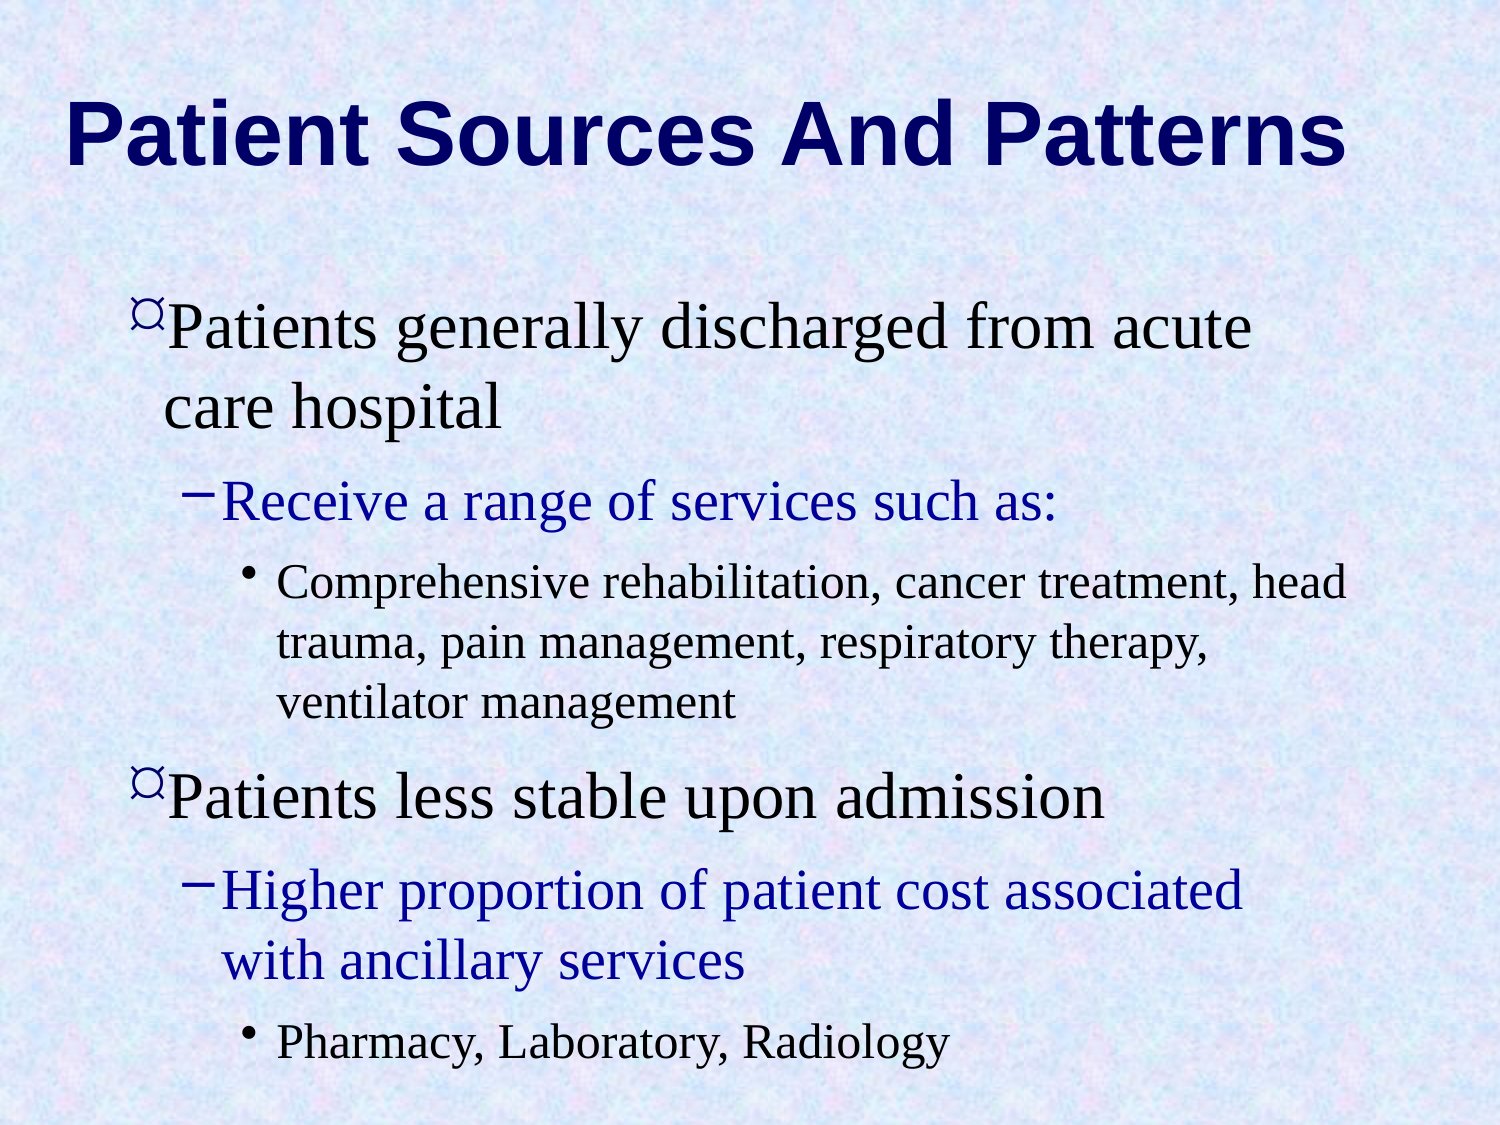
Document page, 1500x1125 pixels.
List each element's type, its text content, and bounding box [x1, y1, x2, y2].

list Patients generally discharged from acute care hospital Receive a range of services such as: Comprehensive rehabilitation, cancer treatment, head trauma, pain management, respiratory therapy, ventilator management Patients less stable upon admission Higher proportion of patient cost associated with ancillary services Pharmacy, Laboratory, Radiology [112, 275, 1375, 1050]
title Patient Sources And Patterns [50, 37, 1450, 238]
